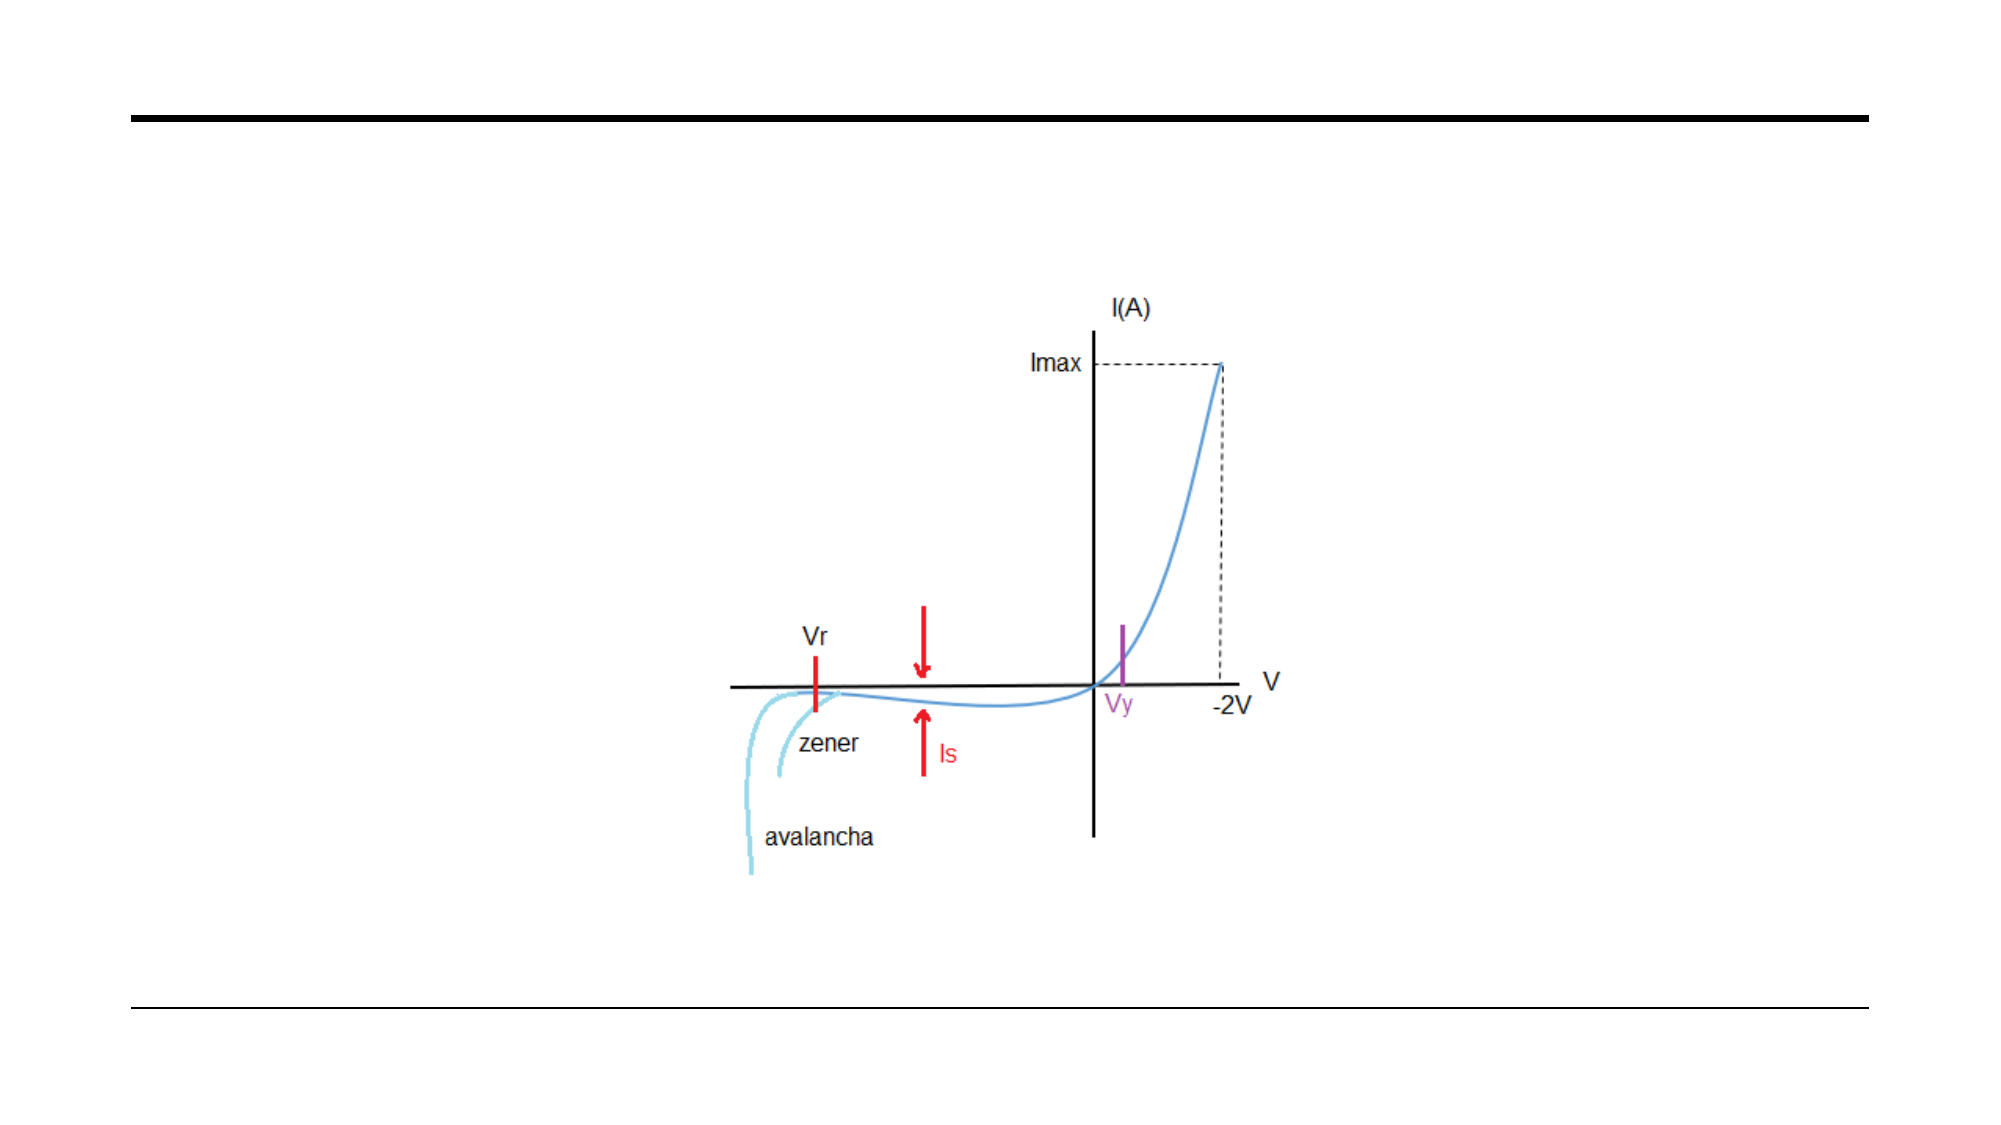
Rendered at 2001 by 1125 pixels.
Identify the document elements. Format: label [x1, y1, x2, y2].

picture [671, 234, 1329, 891]
